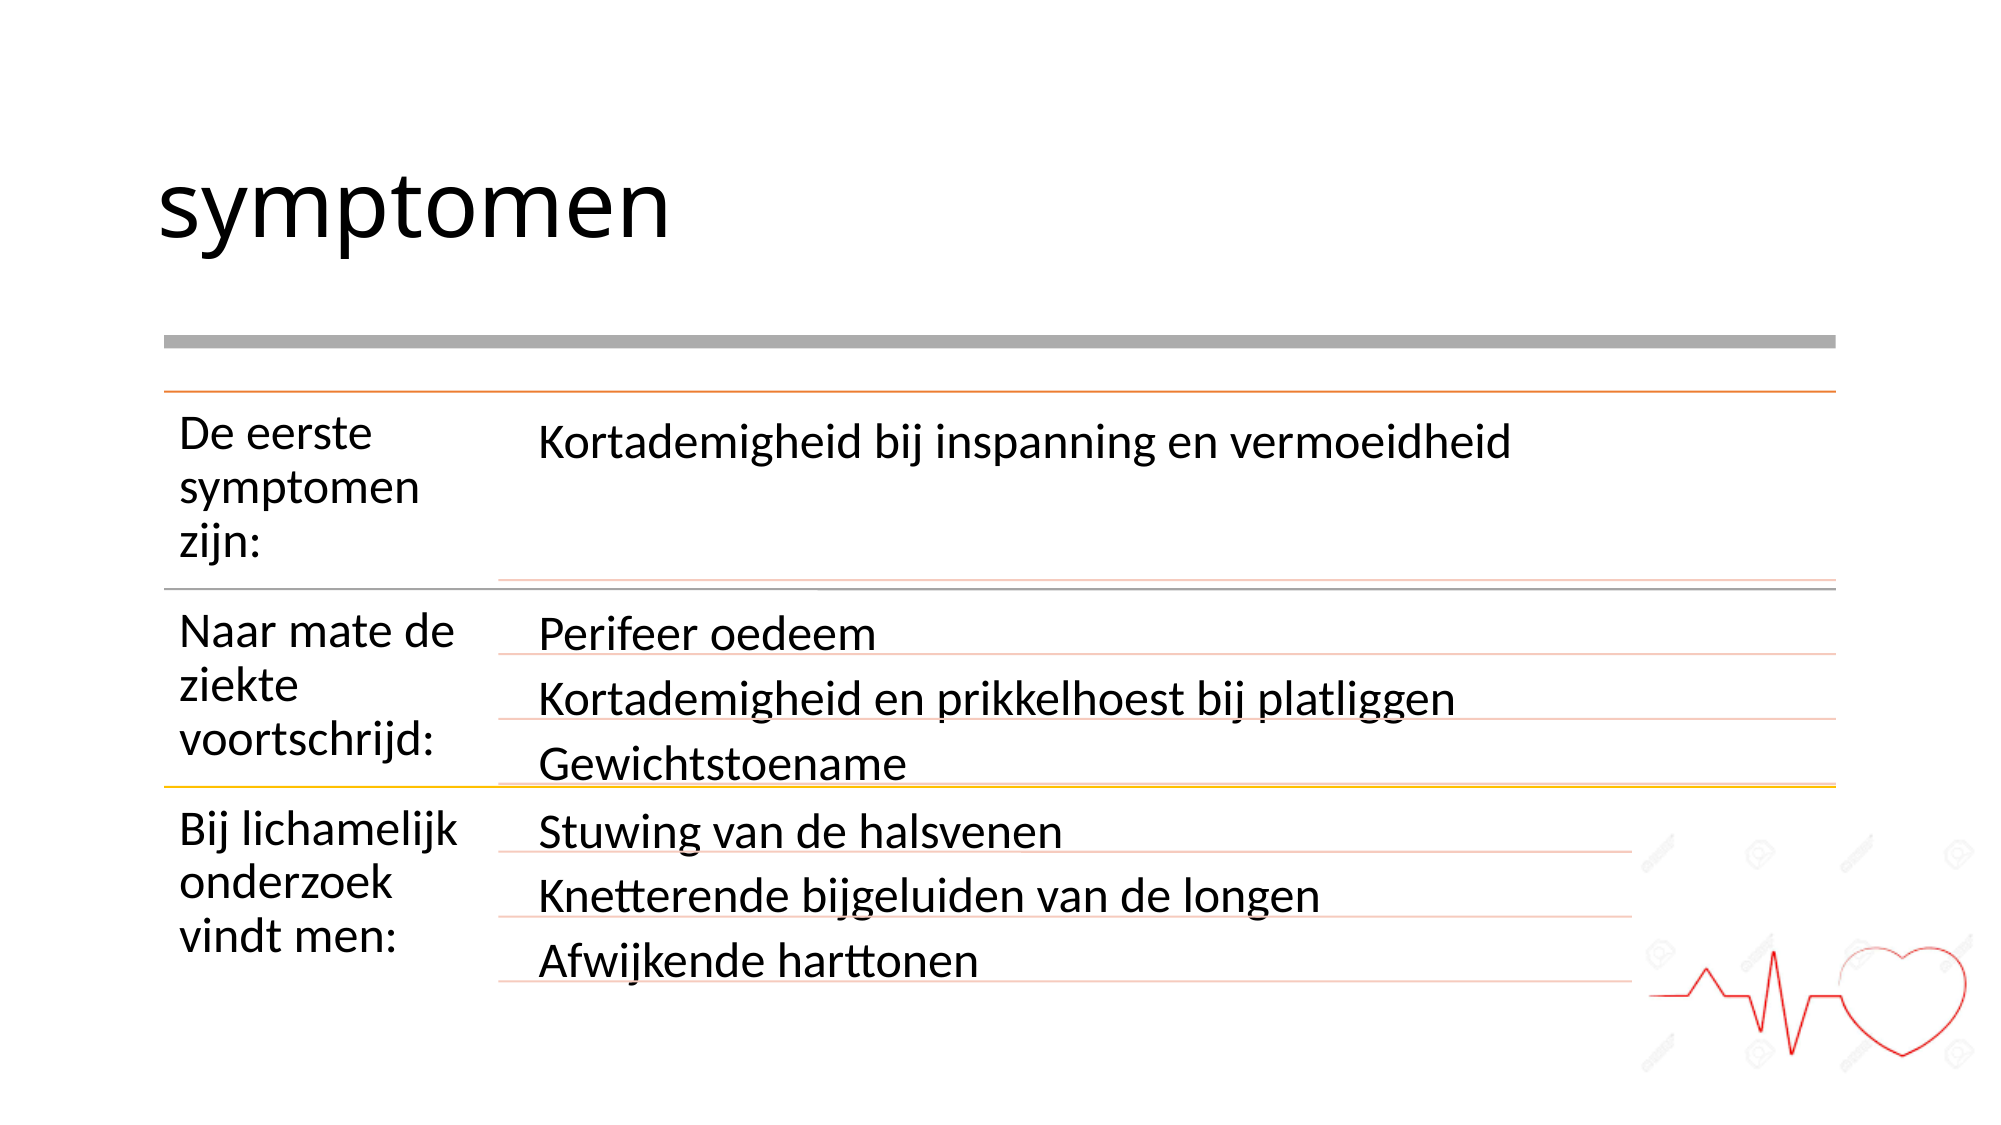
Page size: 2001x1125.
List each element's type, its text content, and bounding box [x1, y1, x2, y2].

picture [1632, 826, 1984, 1125]
title symptomen [142, 99, 1858, 317]
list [164, 391, 1836, 985]
text_box [163, 334, 1837, 349]
